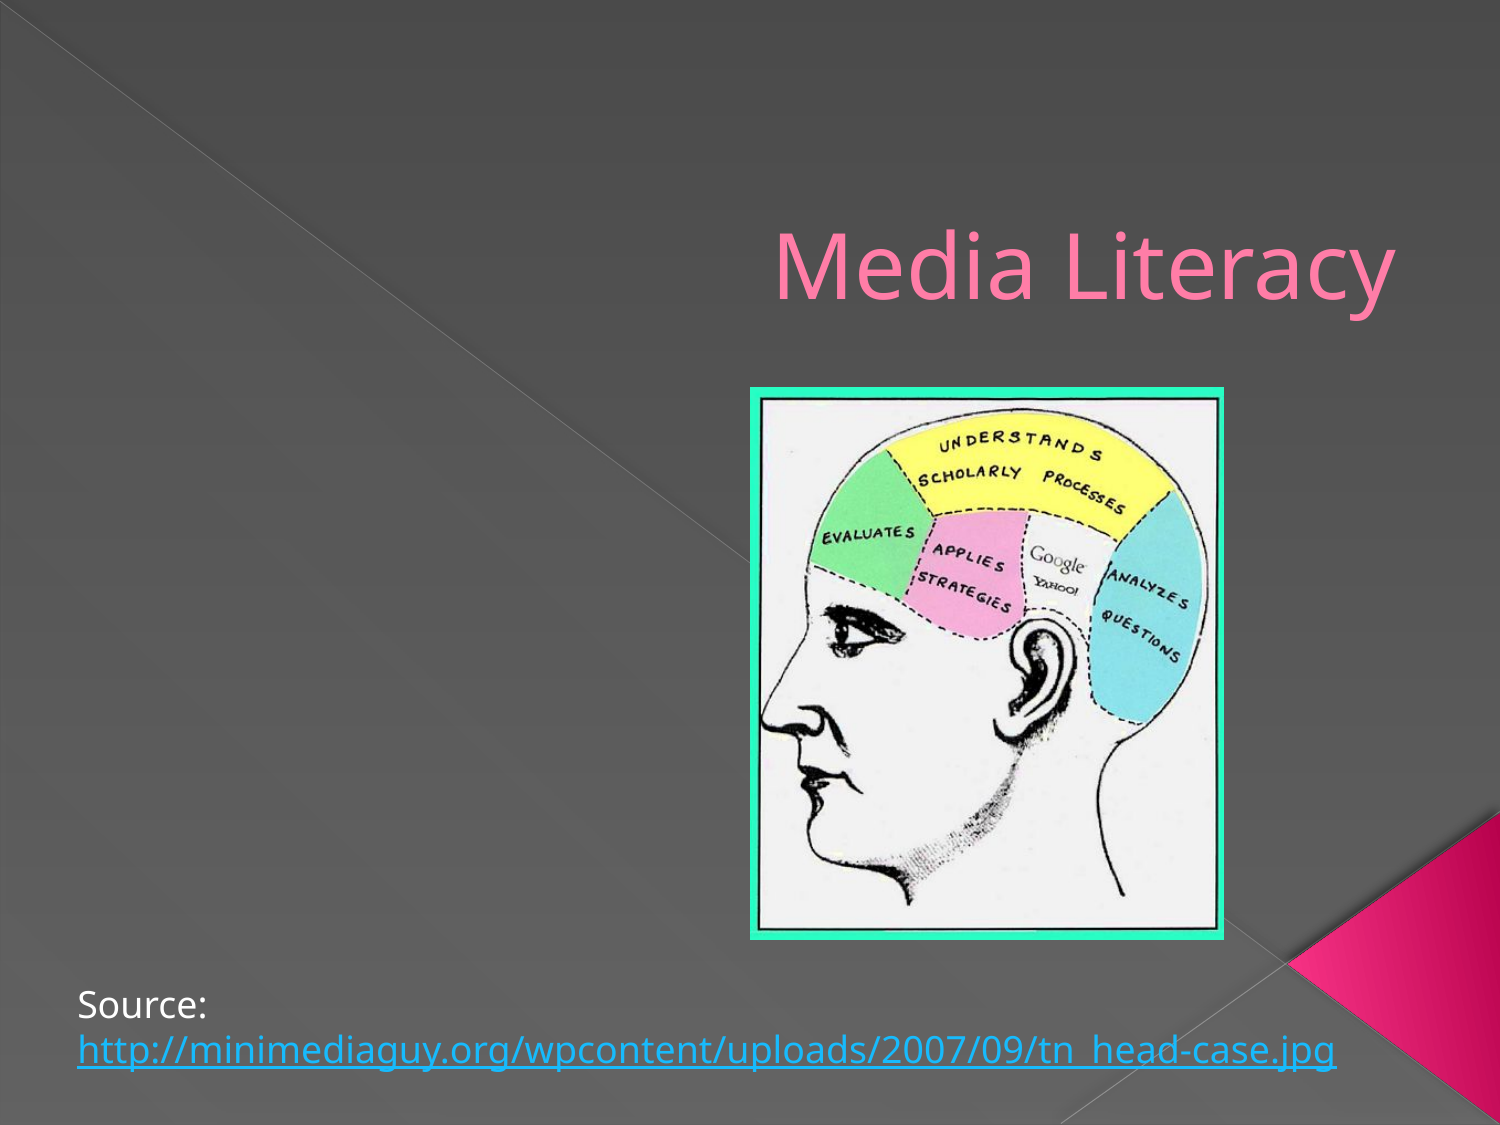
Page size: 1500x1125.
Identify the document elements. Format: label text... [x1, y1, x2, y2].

picture [749, 387, 1224, 940]
title Media Literacy [88, 99, 1412, 325]
text_box Source: http://minimediaguy.org/wpcontent/uploads/2007/09/tn_head-case.jpg [62, 973, 1375, 1085]
